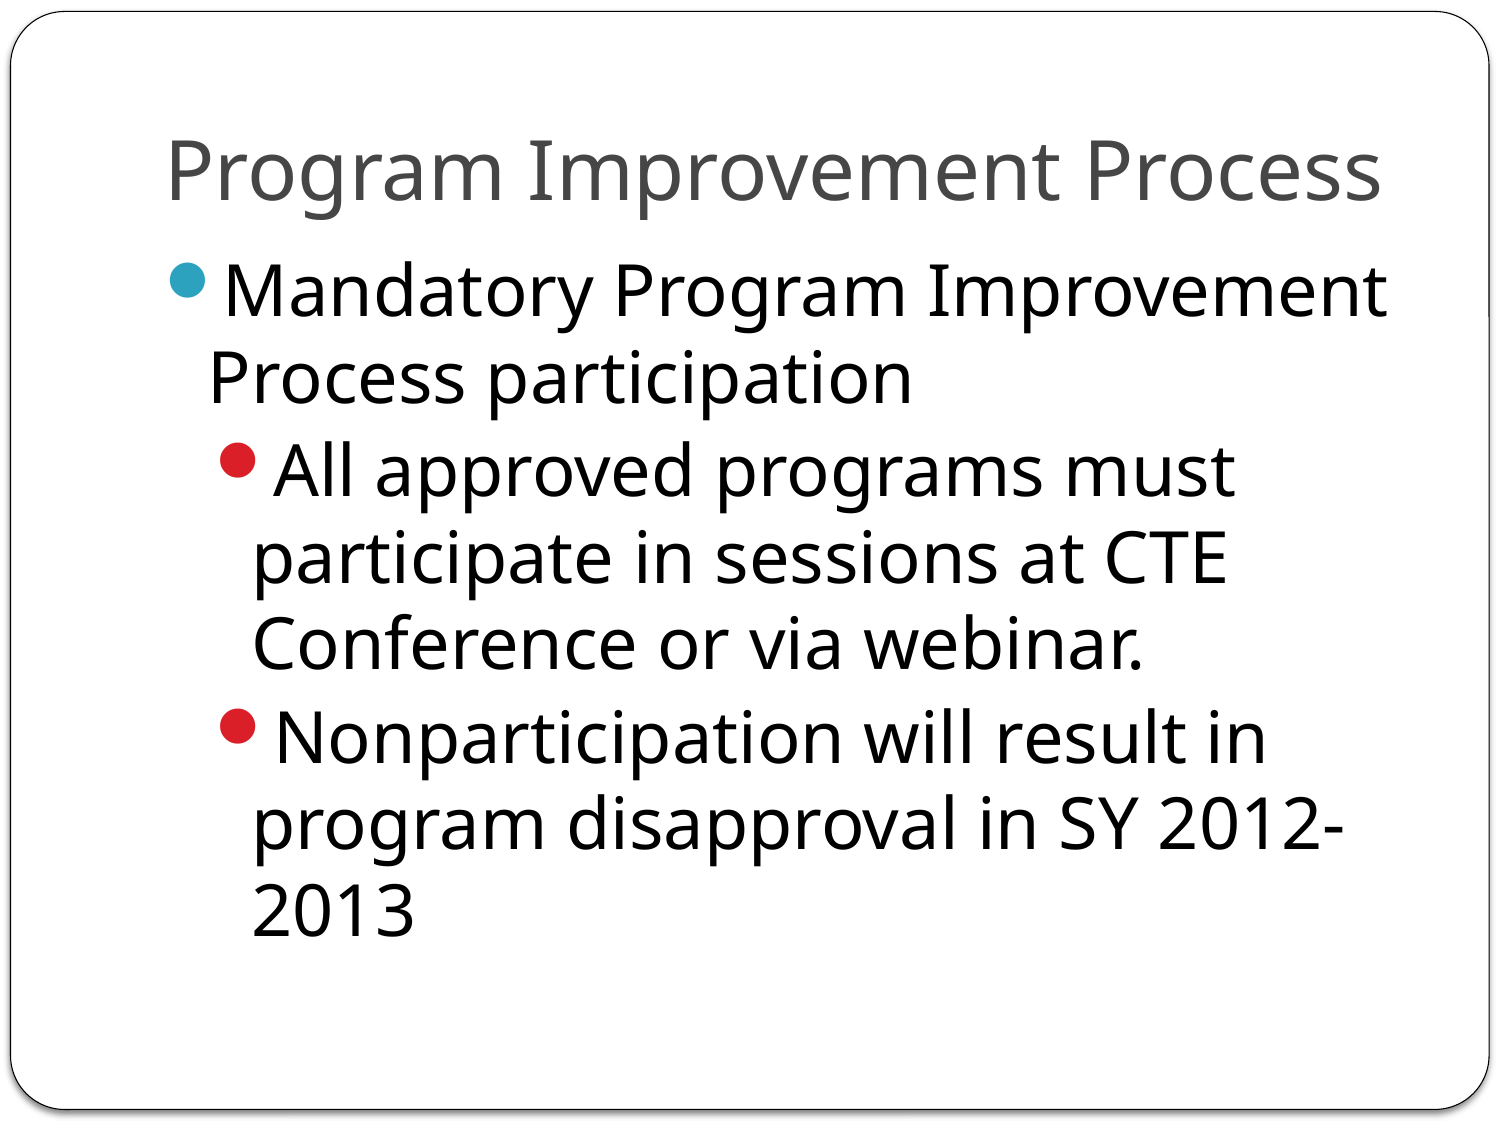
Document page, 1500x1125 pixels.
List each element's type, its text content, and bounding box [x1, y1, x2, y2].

list Mandatory Program Improvement Process participation All approved programs must participate in sessions at CTE Conference or via webinar. Nonparticipation will result in program disapproval in SY 2012-2013 [150, 237, 1425, 988]
title Program Improvement Process [150, 45, 1425, 233]
